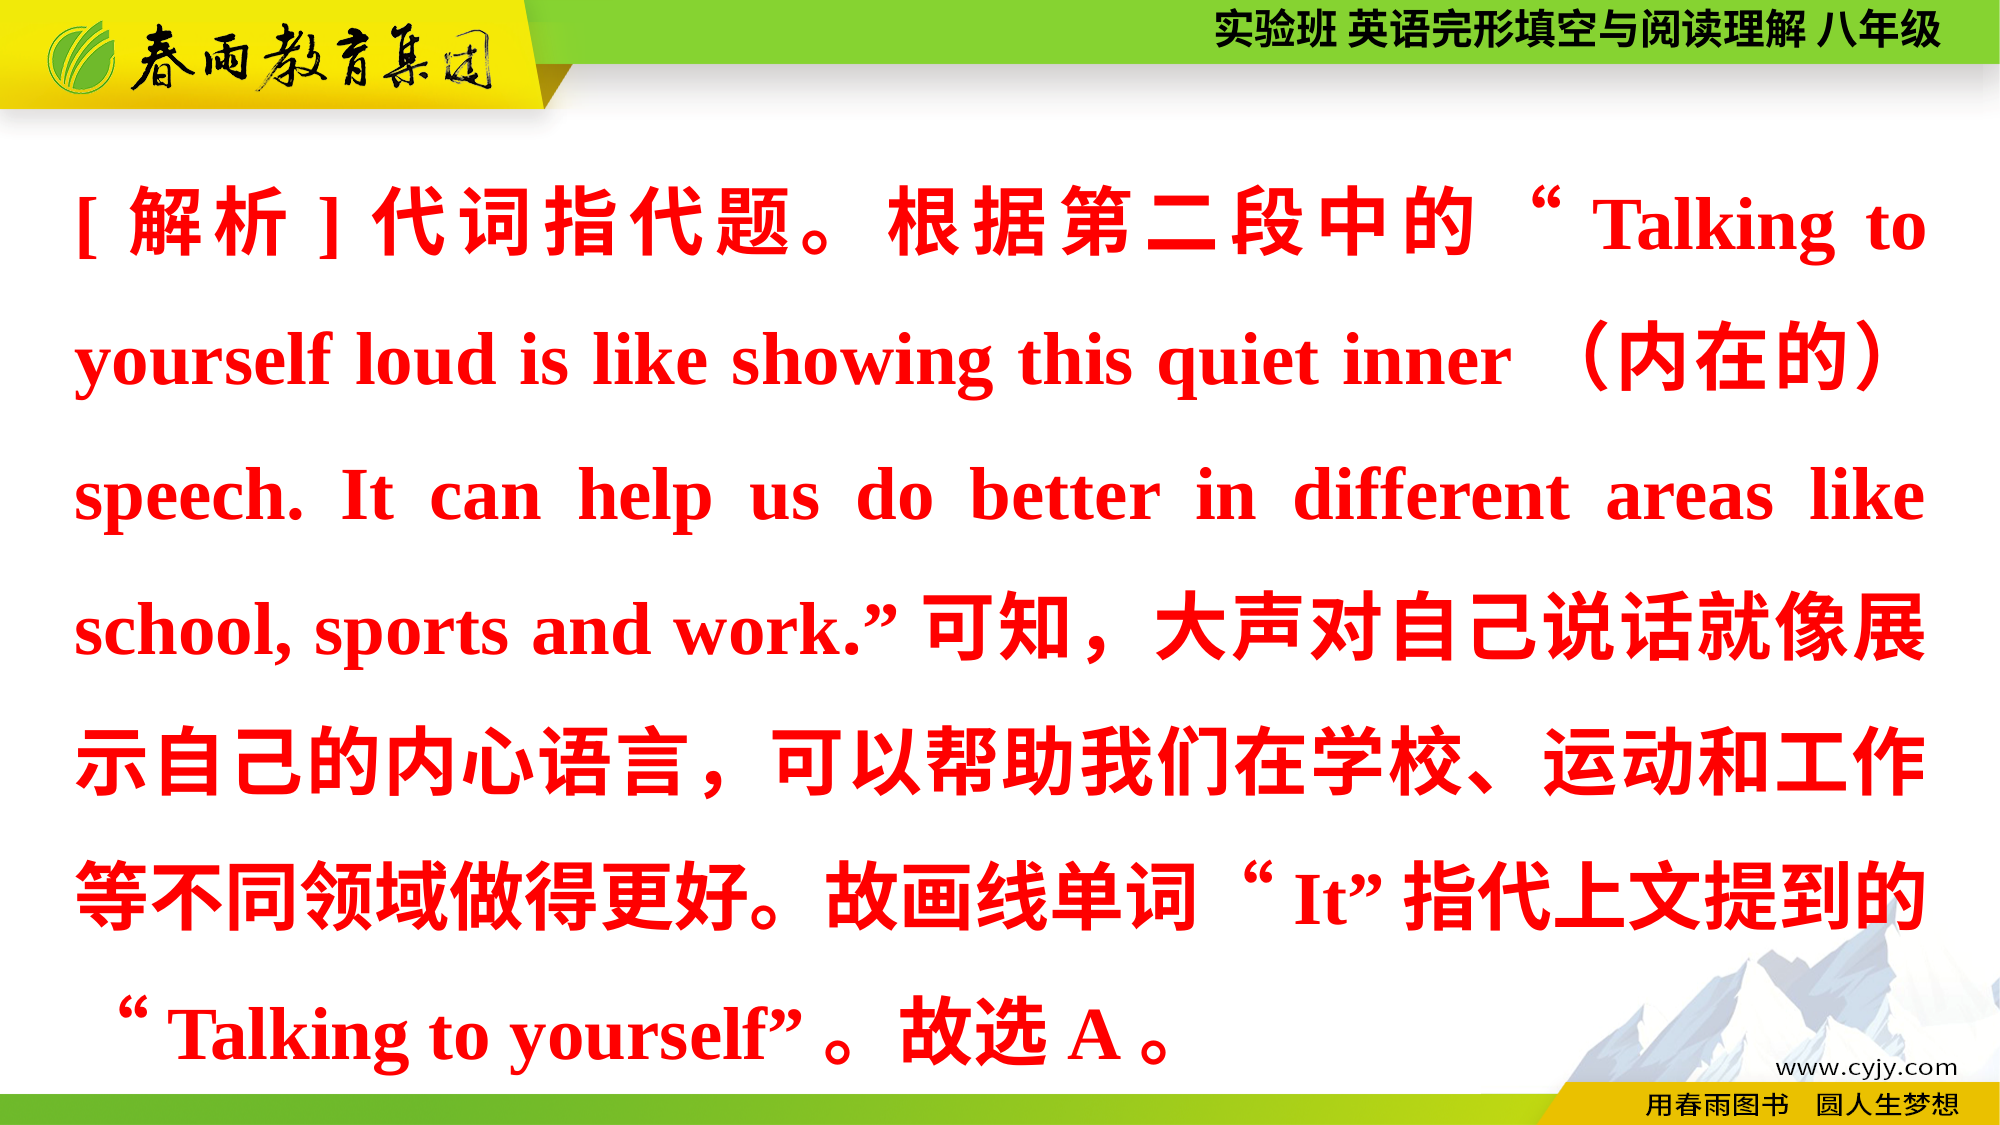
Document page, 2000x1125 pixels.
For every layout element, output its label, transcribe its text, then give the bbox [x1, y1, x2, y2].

list [解析]代词指代题。根据第二段中的“Talking to yourself loud is like showing this quiet inner（内在的） speech. It can help us do better in different areas like school, sports and work.”可知，大声对自己说话就像展示自己的内心语言，可以帮助我们在学校、运动和工作等不同领域做得更好。故画线单词“It”指代上文提到的“Talking to yourself”。故选A。 [59, 122, 1944, 1092]
picture [0, 0, 2000, 1125]
